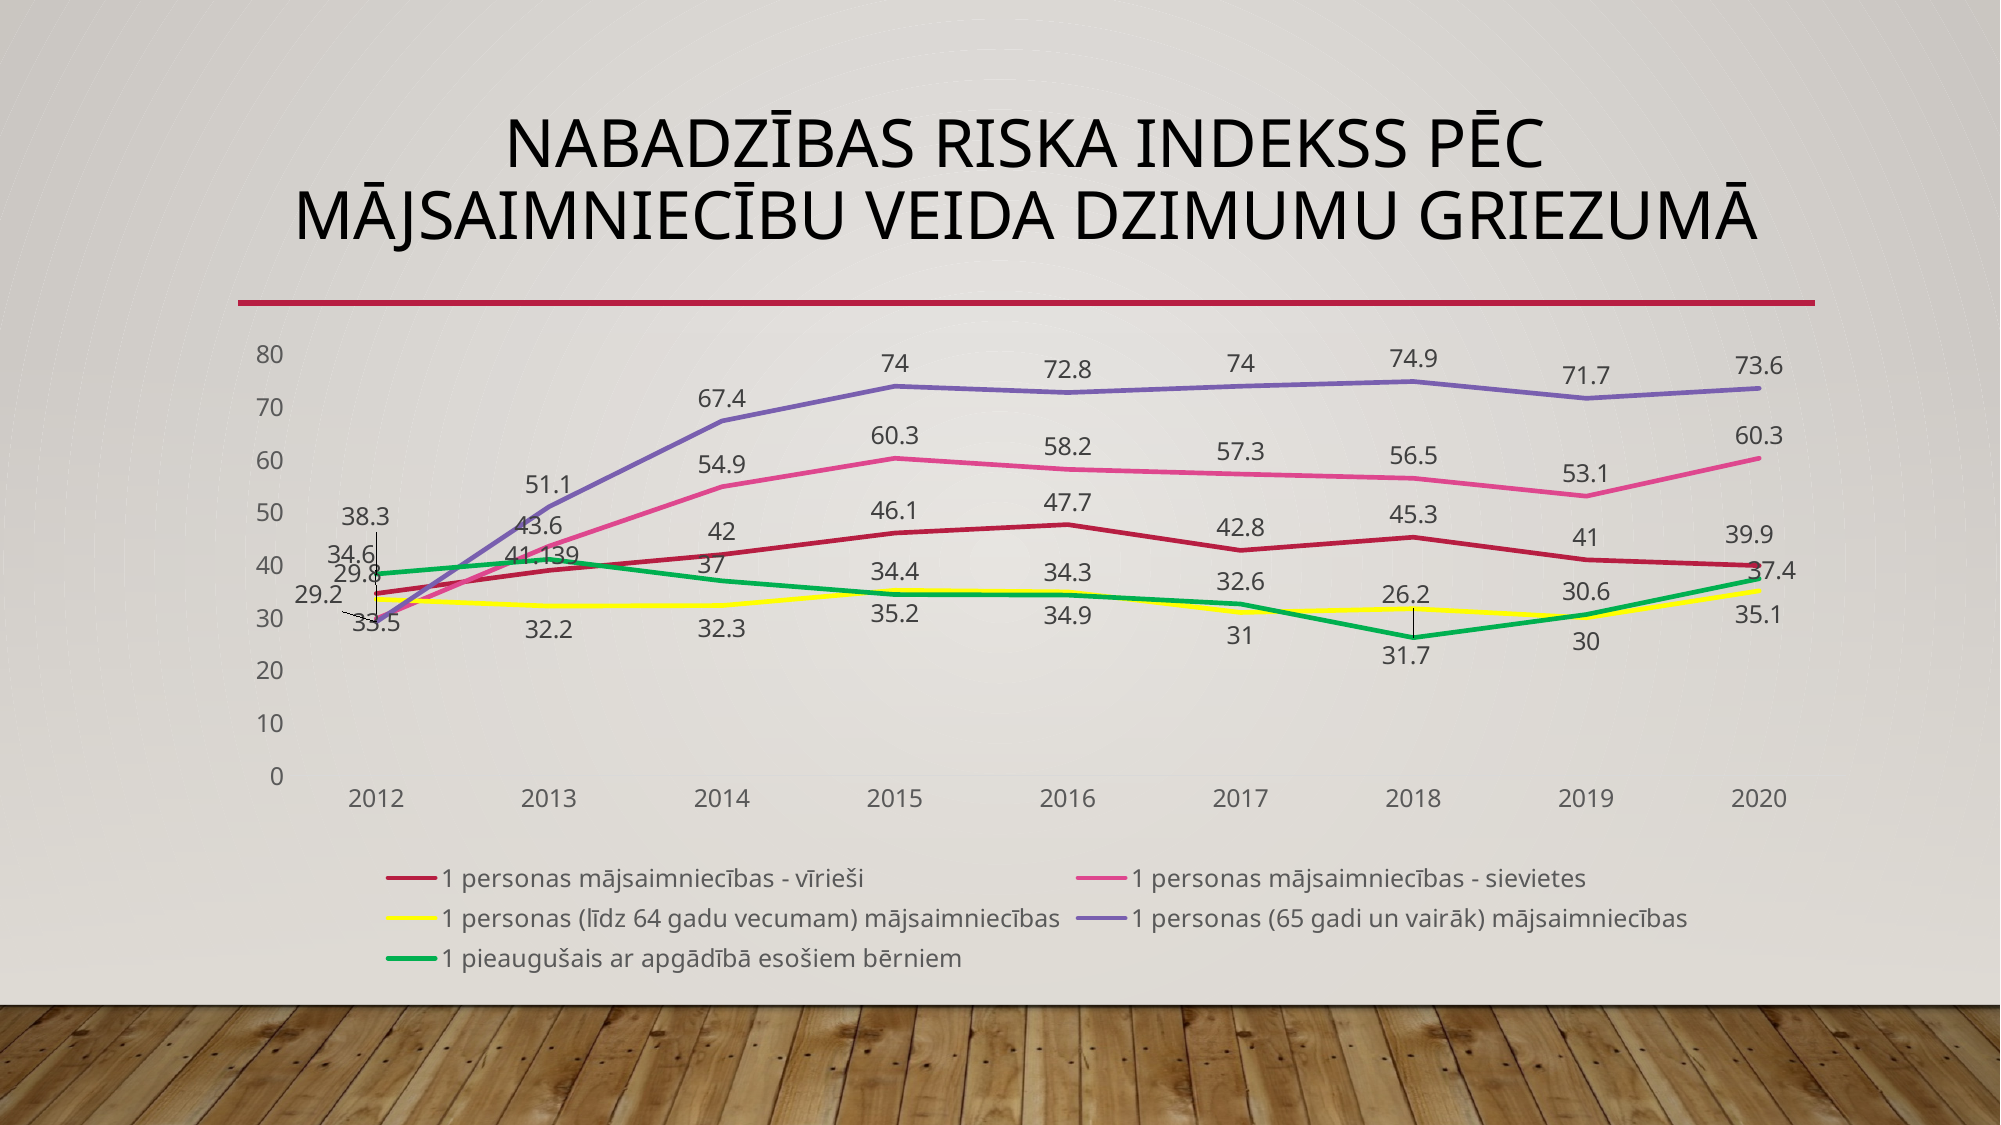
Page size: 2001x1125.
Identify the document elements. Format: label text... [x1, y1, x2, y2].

picture [0, 1005, 2000, 1125]
chart [216, 337, 1861, 982]
title Nabadzības riska indekss pēc mājsaimniecību veida dzimumu griezumā [238, 102, 1814, 275]
